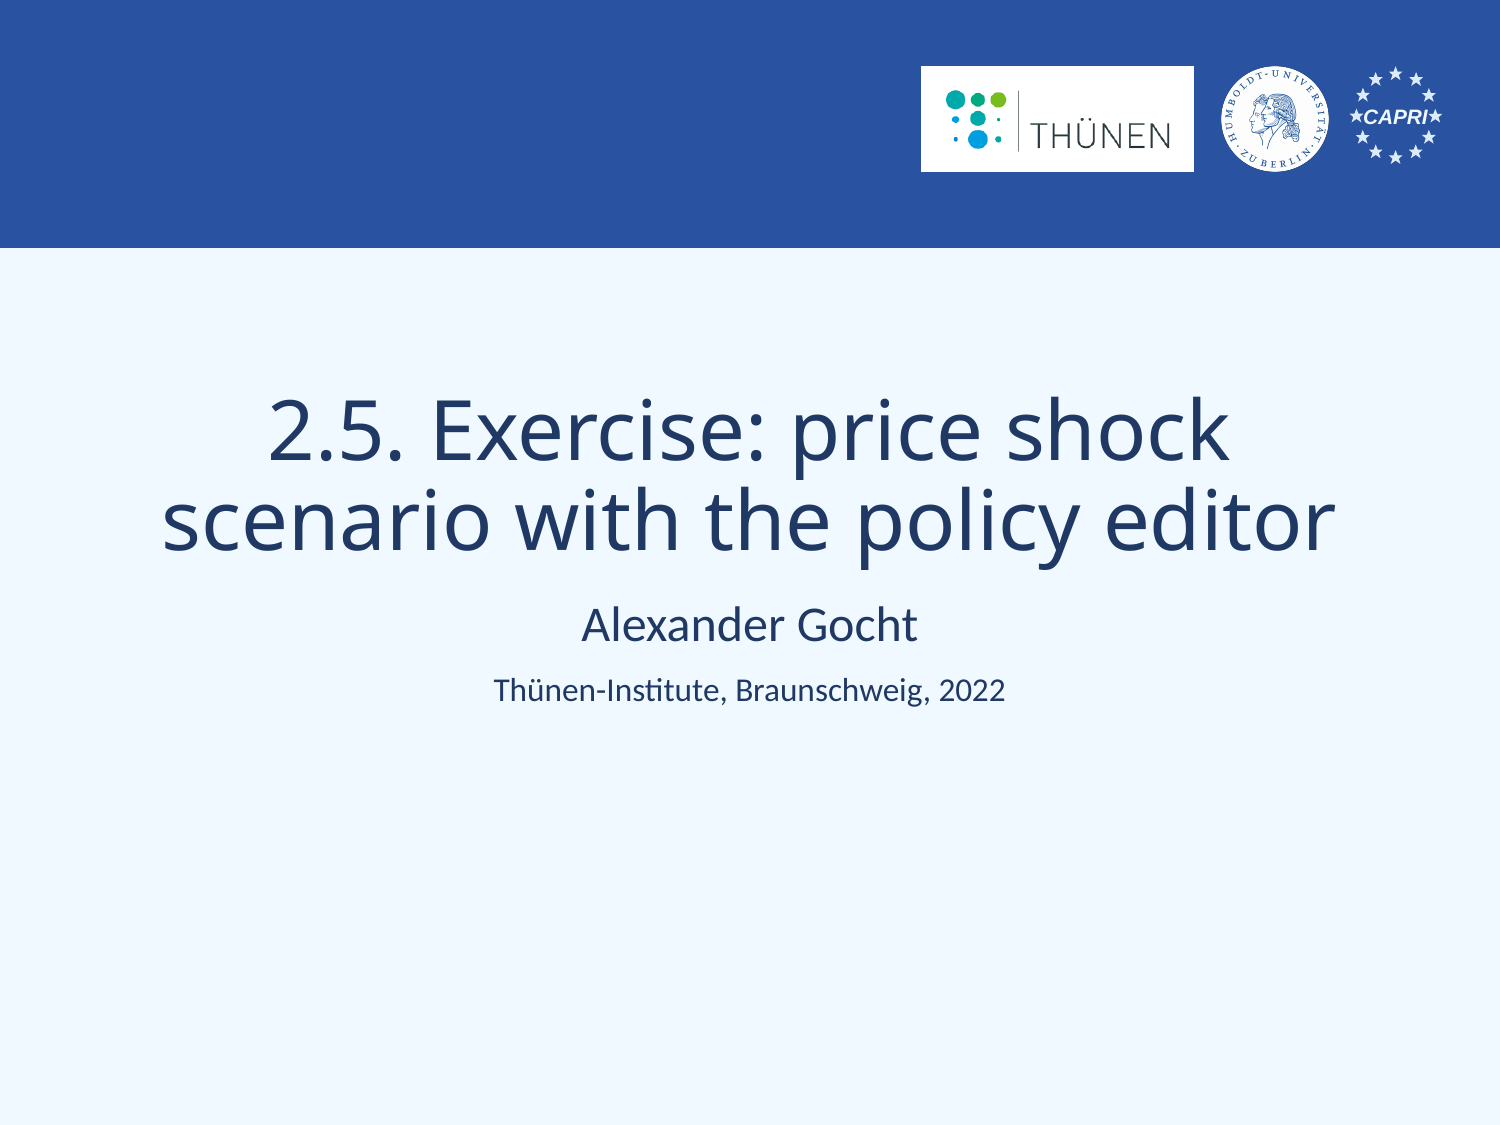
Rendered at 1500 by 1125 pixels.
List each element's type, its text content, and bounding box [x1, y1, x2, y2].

subtitle Alexander Gocht Thünen-Institute, Braunschweig, 2022 [187, 590, 1313, 863]
picture [1221, 66, 1329, 172]
picture [921, 66, 1194, 172]
title 2.5. Exercise: price shock scenario with the policy editor [112, 281, 1388, 576]
